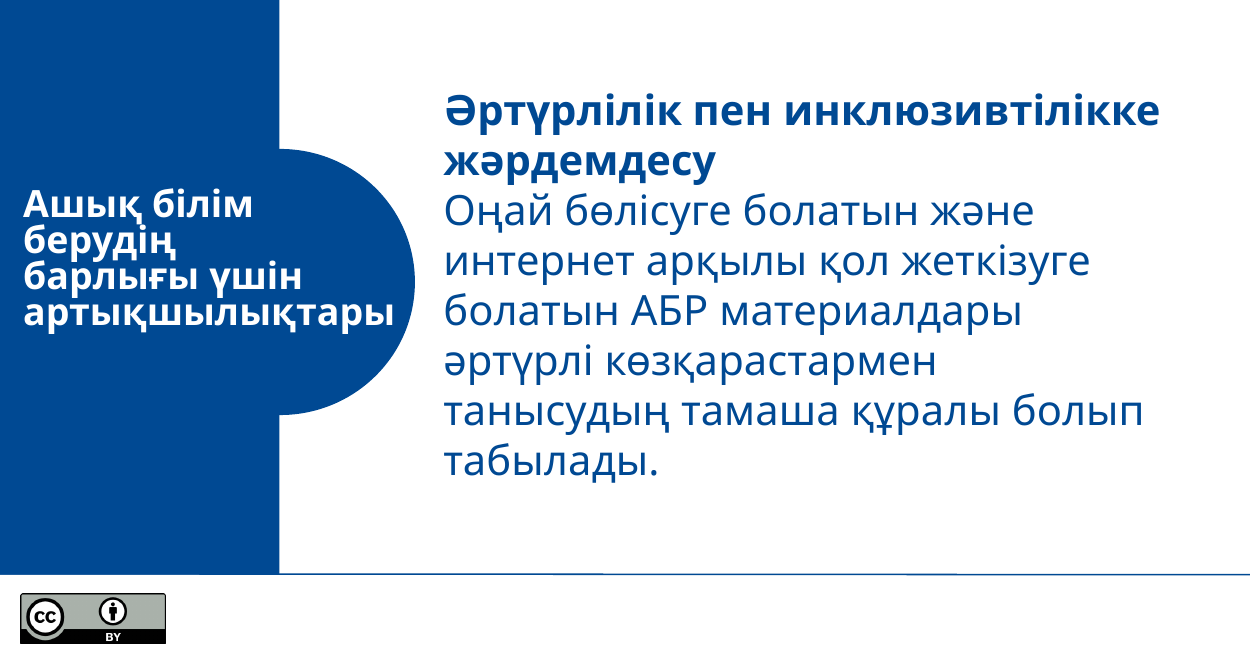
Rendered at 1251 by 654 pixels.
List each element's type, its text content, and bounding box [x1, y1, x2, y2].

picture [20, 592, 166, 645]
text_box [203, 148, 358, 173]
text_box [0, 0, 280, 573]
text_box [163, 348, 398, 416]
text_box Ашық білім берудің барлығы үшін артықшылықтары [8, 173, 415, 348]
text_box [0, 582, 1250, 654]
text_box Әртүрлілік пен инклюзивтілікке жәрдемдесу Оңай бөлісуге болатын және интернет арқылы қол жеткізуге болатын АБР материалдары әртүрлі көзқарастармен танысудың тамаша құралы болып табылады. [428, 68, 1178, 559]
